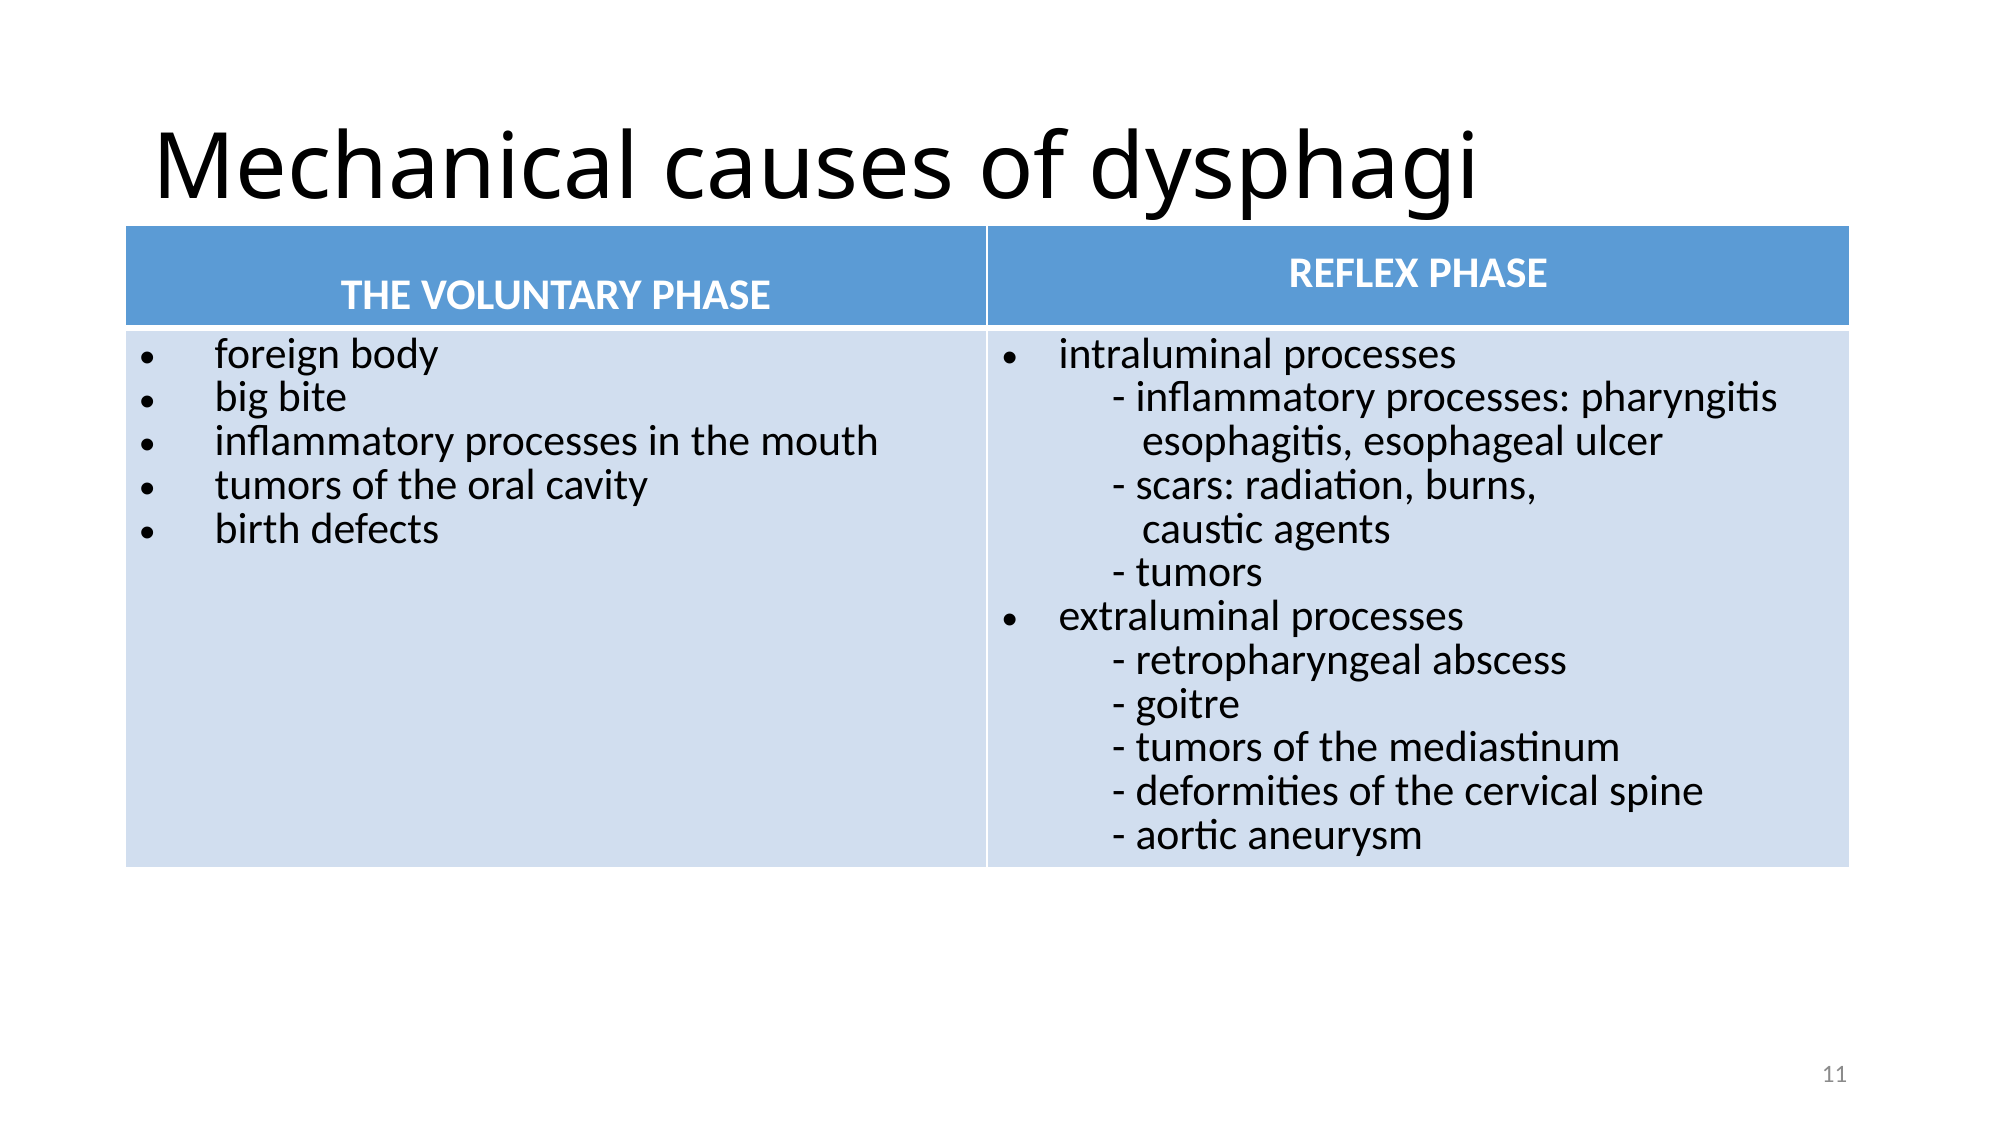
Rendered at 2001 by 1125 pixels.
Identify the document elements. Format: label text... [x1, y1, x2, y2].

slide_number 11 [1412, 1042, 1863, 1103]
table_cell intraluminal processes - inflammatory processes: pharyngitis esophagitis, esophageal ulcer - scars: radiation, burns, caustic agents - tumors extraluminal processes - retropharyngeal abscess - goitre - tumors of the mediastinum - deformities of the cervical spine - aortic aneurysm [988, 331, 1849, 867]
table_header REFLEX PHASE [988, 226, 1849, 325]
table_cell foreign body big bite inflammatory processes in the mouth tumors of the oral cavity birth defects [126, 331, 986, 867]
table_header THE VOLUNTARY PHASE [126, 226, 986, 325]
title Mechanical causes of dysphagi [137, 59, 1863, 278]
